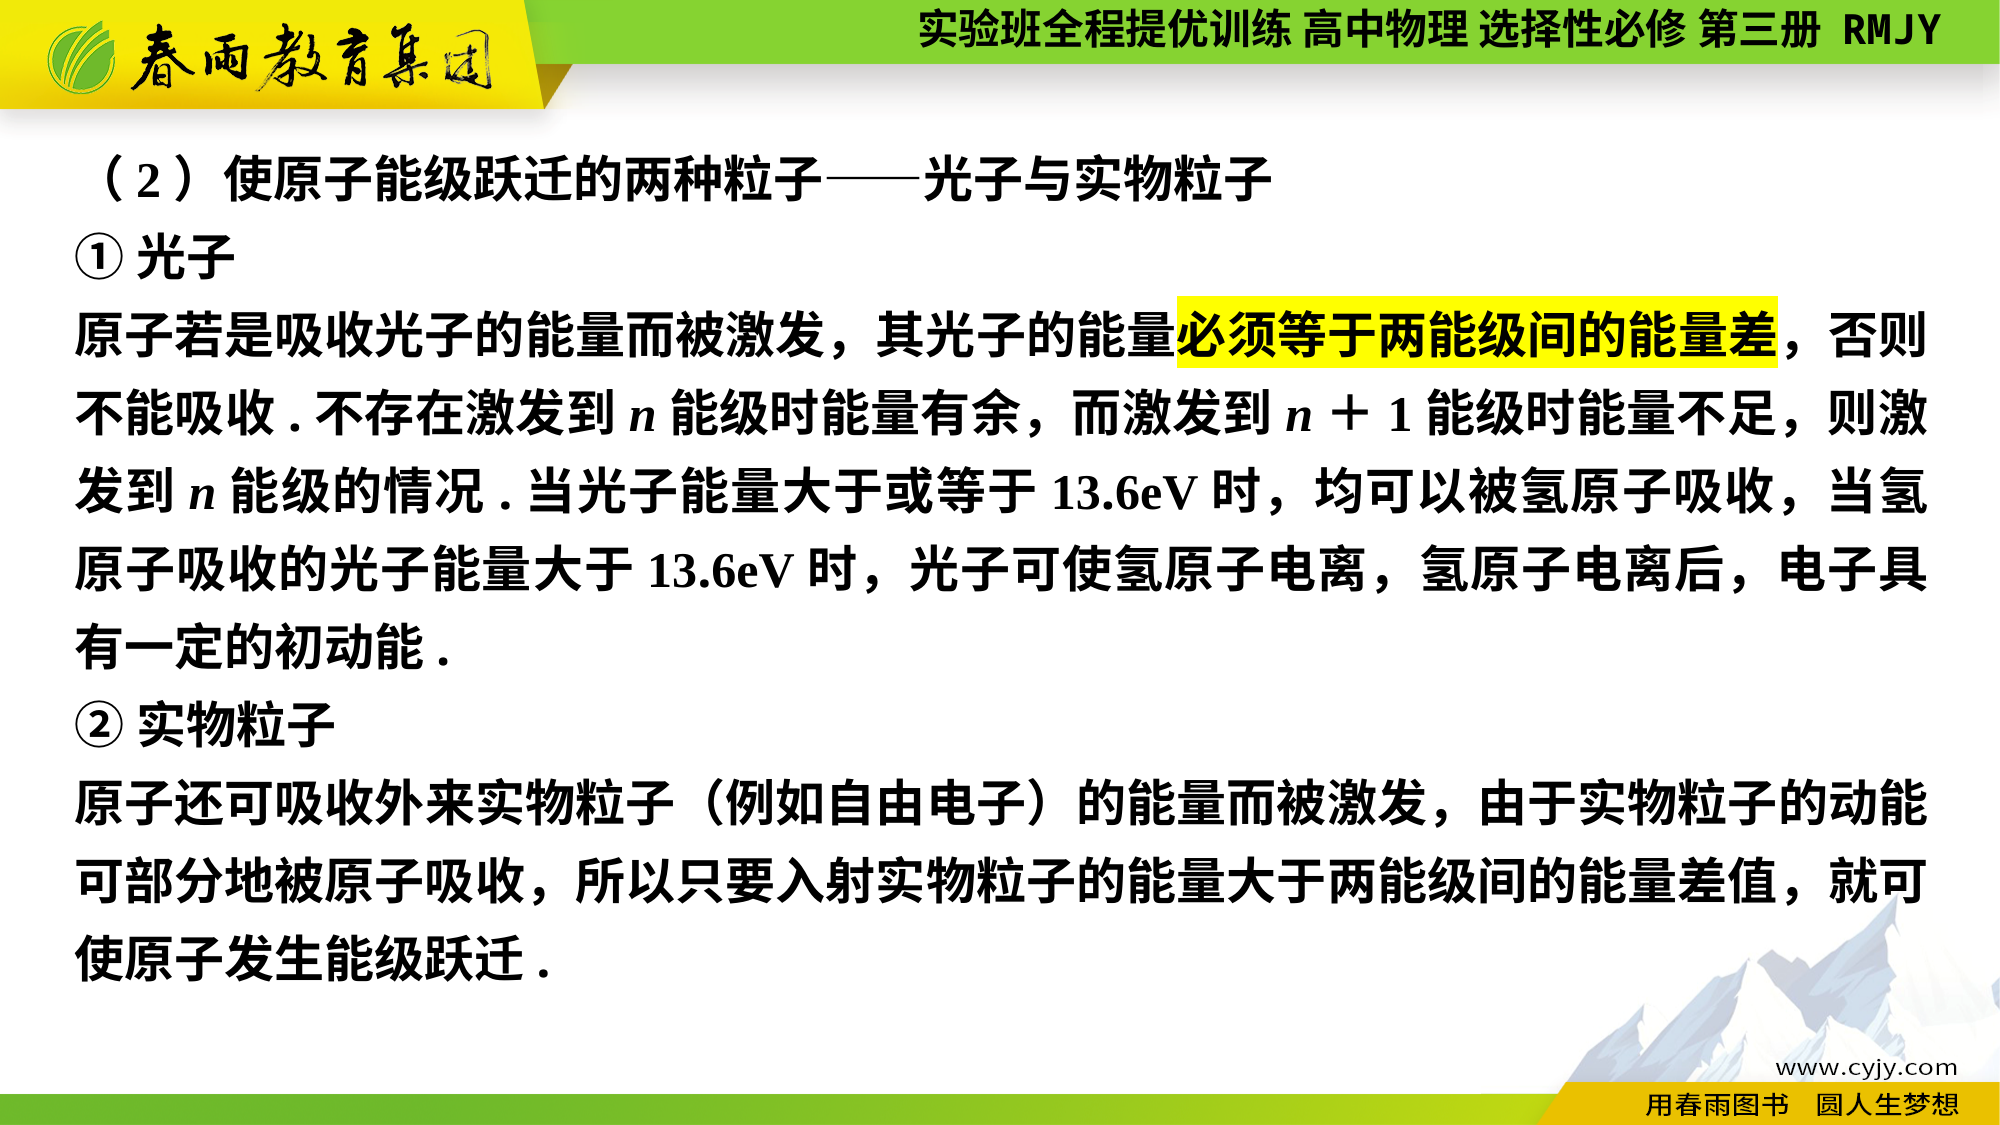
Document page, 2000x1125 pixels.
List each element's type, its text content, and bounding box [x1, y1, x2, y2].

picture [0, 0, 2000, 1125]
list （2）使原子能级跃迁的两种粒子——光子与实物粒子 ①光子 原子若是吸收光子的能量而被激发，其光子的能量必须等于两能级间的能量差，否则不能吸收.不存在激发到n能级时能量有余，而激发到n＋1能级时能量不足，则激发到n能级的情况.当光子能量大于或等于13.6eV时，均可以被氢原子吸收，当氢原子吸收的光子能量大于13.6eV时，光子可使氢原子电离，氢原子电离后，电子具有一定的初动能. ②实物粒子 原子还可吸收外来实物粒子（例如自由电子）的能量而被激发，由于实物粒子的动能可部分地被原子吸收，所以只要入射实物粒子的能量大于两能级间的能量差值，就可使原子发生能级跃迁. [59, 122, 1944, 996]
